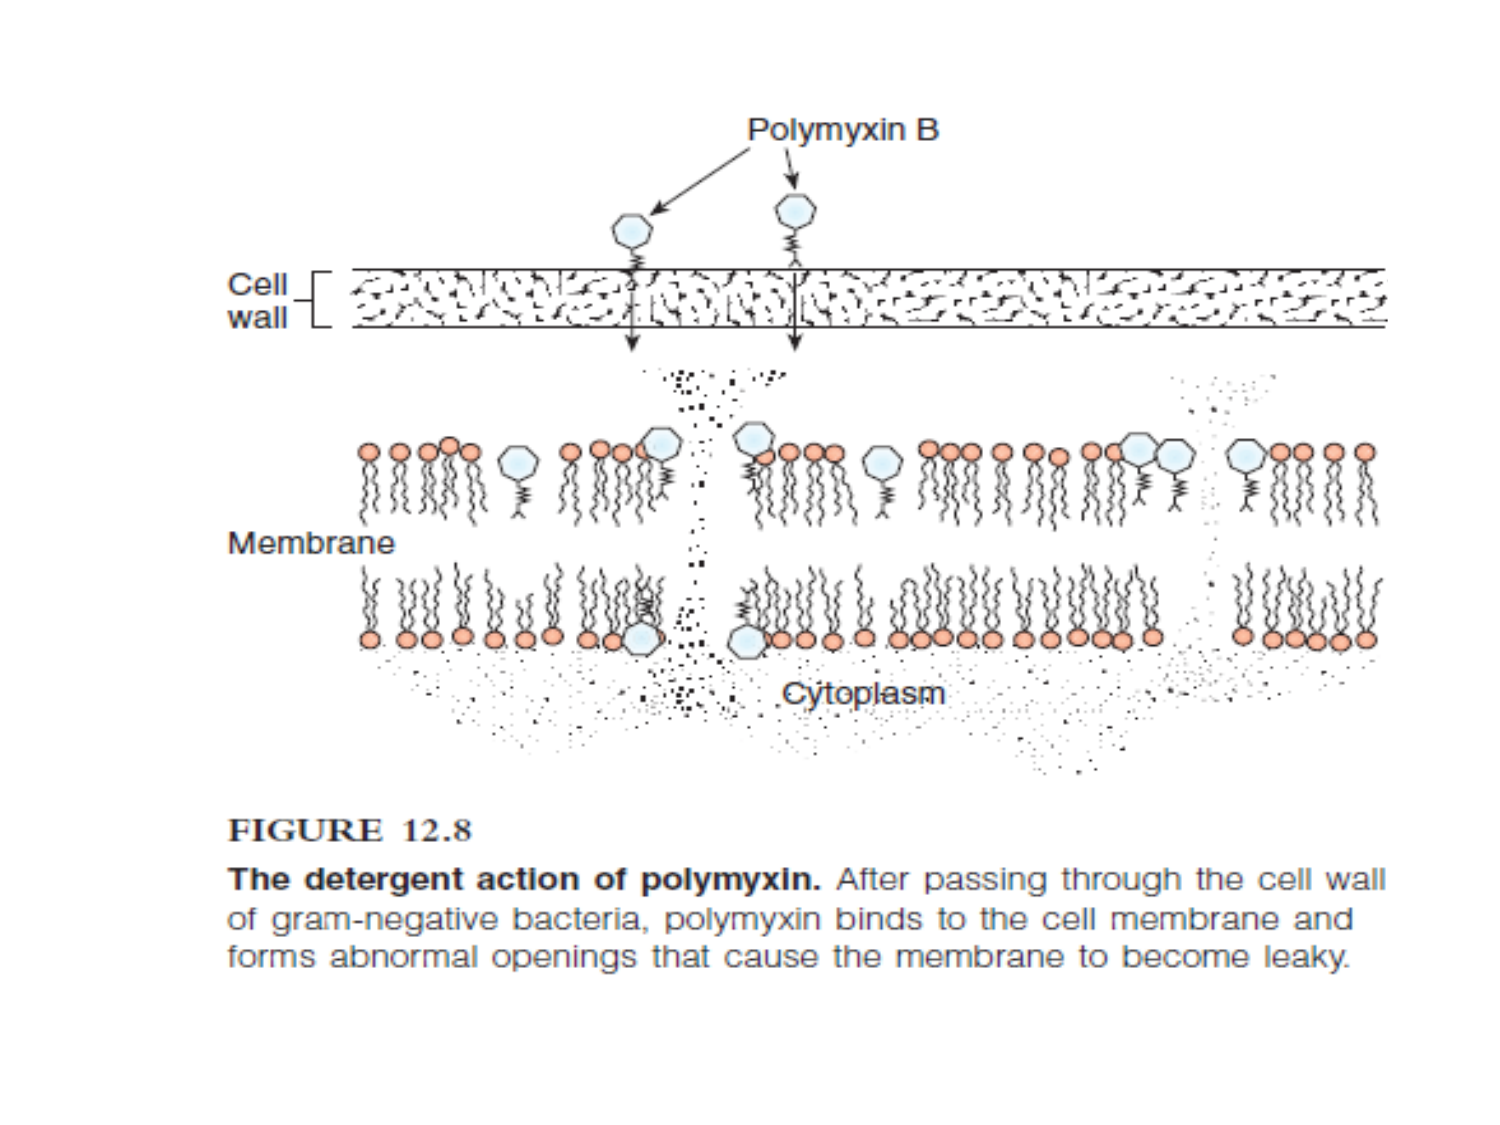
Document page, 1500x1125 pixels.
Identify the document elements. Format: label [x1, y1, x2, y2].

picture [218, 89, 1388, 988]
